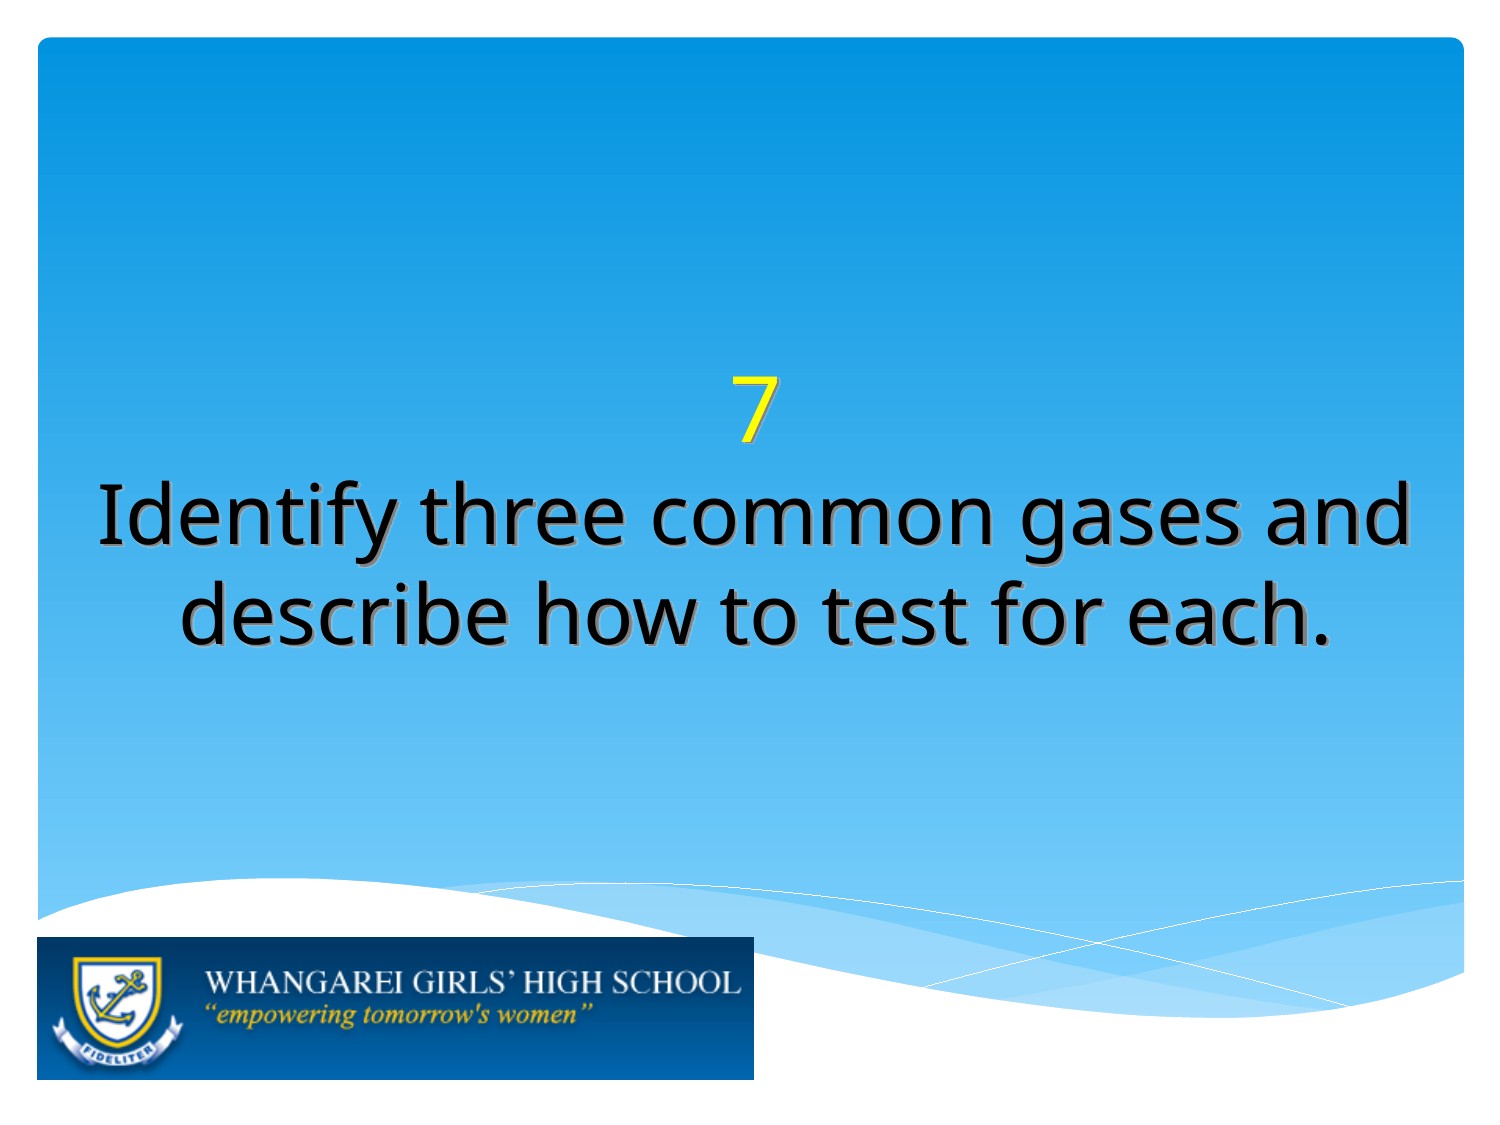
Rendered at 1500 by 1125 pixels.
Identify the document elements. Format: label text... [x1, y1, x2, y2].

picture [37, 937, 754, 1080]
text_box 7 Identify three common gases and describe how to test for each. [74, 99, 1438, 913]
